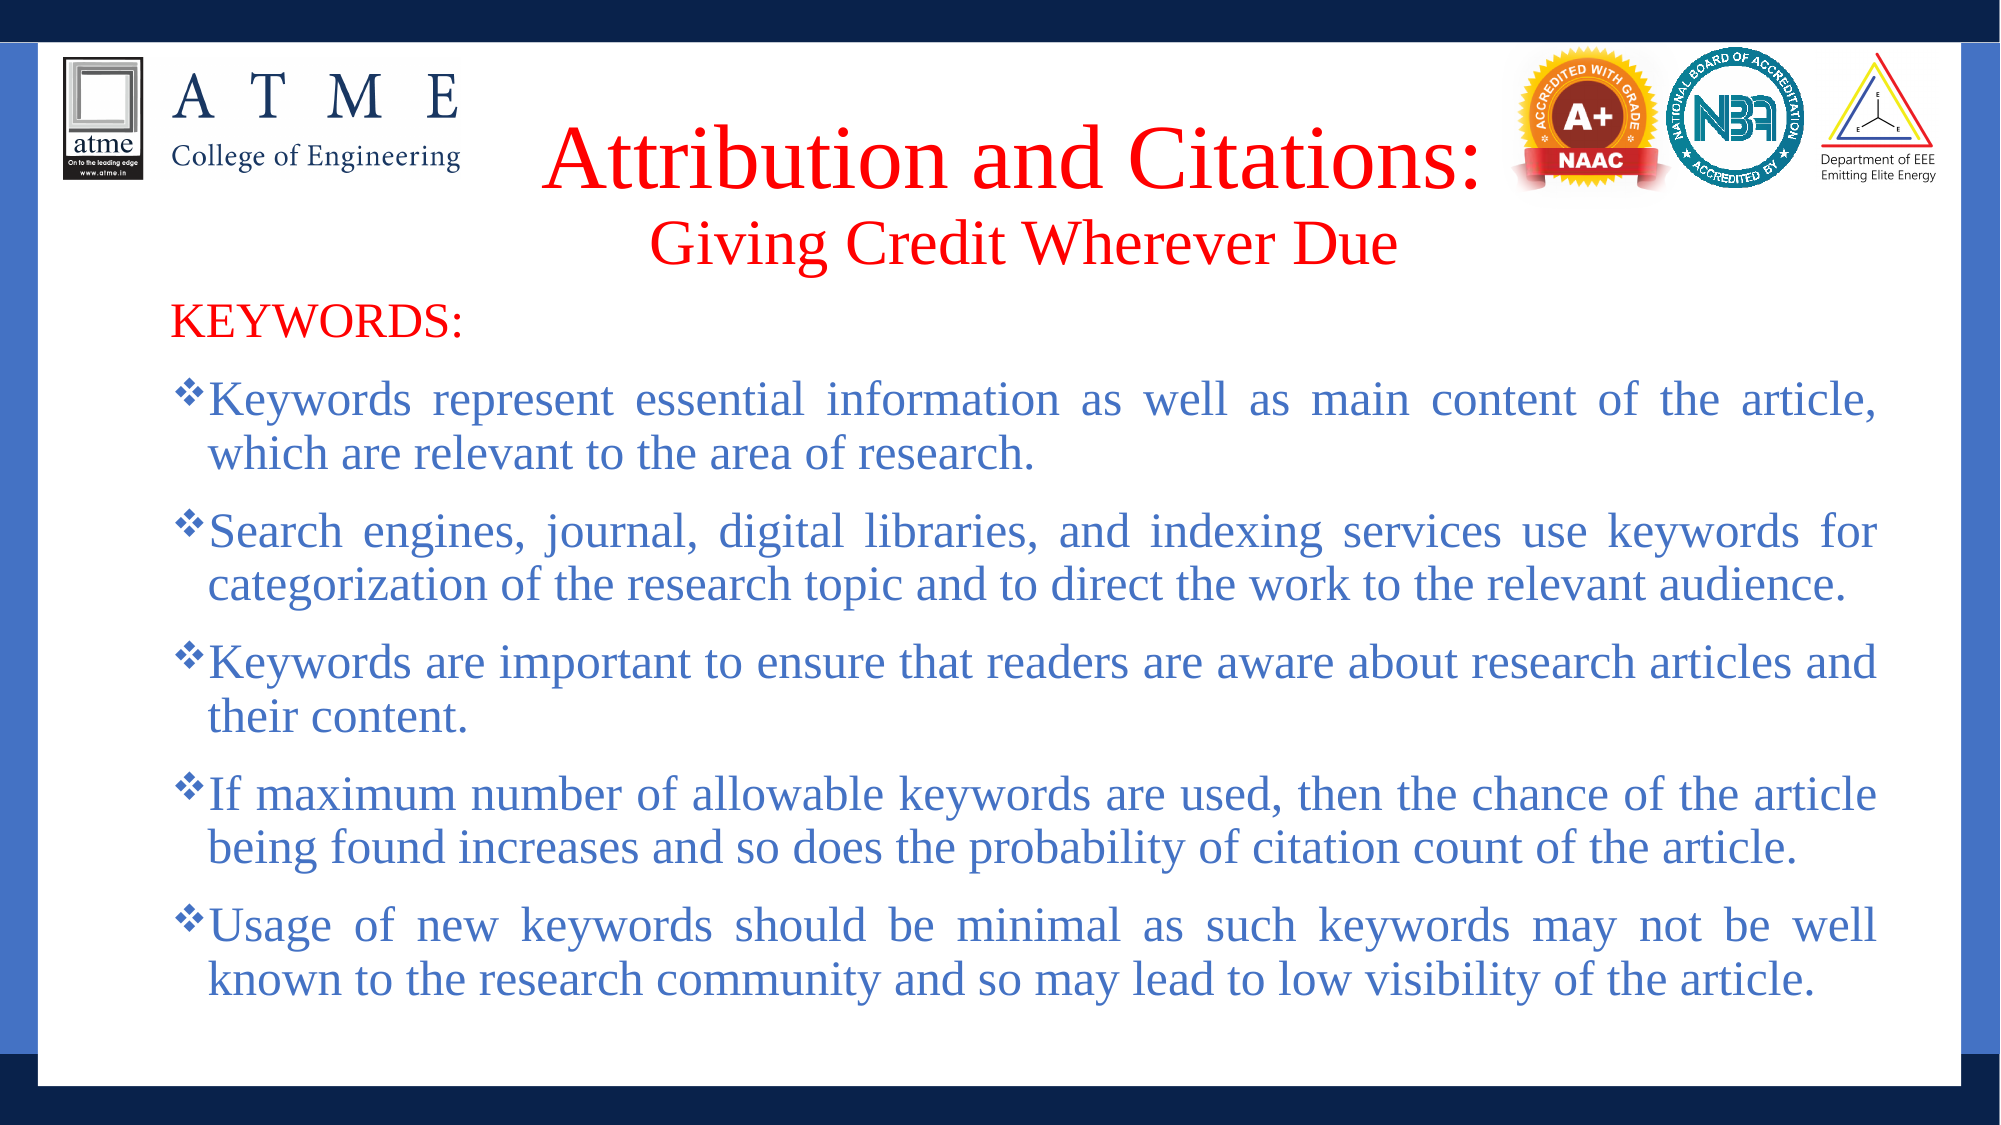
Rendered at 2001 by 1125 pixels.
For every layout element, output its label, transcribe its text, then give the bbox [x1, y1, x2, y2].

title Attribution and Citations: Giving Credit Wherever Due [350, 99, 1700, 287]
picture [0, 1054, 2000, 1125]
picture [1815, 49, 1939, 184]
list KEYWORDS: Keywords represent essential information as well as main content of the article, which are relevant to the area of research. Search engines, journal, digital libraries, and indexing services use keywords for categorization of the research topic and to direct the work to the relevant audience. Keywords are important to ensure that readers are aware about research articles and their content. If maximum number of allowable keywords are used, then the chance of the article being found increases and so does the probability of citation count of the article. Usage of new keywords should be minimal as such keywords may not be well known to the research community and so may lead to low visibility of the article. [155, 287, 1894, 1025]
picture [1666, 47, 1804, 188]
picture [0, 0, 2000, 43]
picture [1531, 60, 1651, 99]
picture [63, 57, 461, 180]
